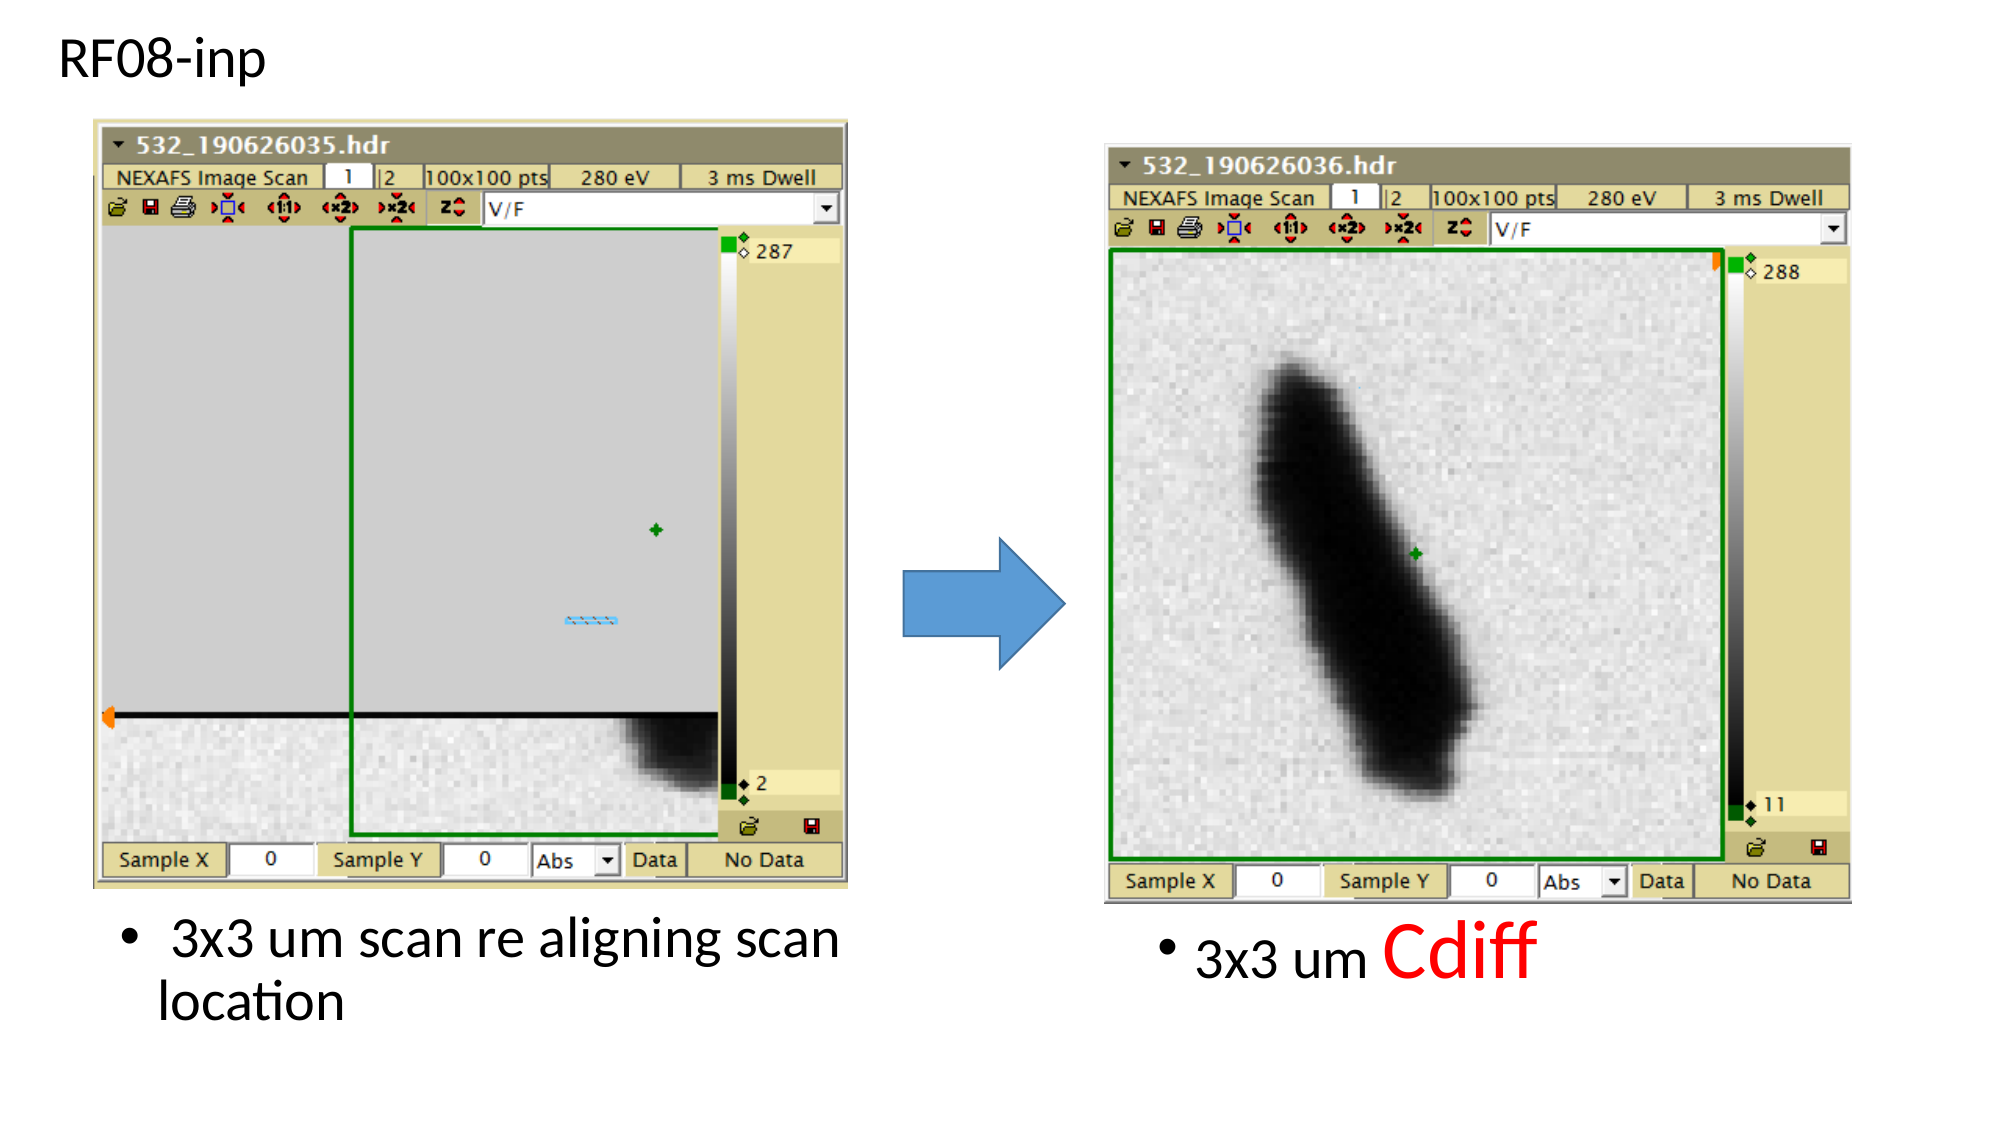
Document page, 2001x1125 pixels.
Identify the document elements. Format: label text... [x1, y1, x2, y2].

list 3x3 um scan re aligning scan location [104, 899, 904, 1125]
picture [92, 118, 848, 889]
picture [1104, 143, 1852, 904]
text_box [902, 536, 1067, 671]
text_box 3x3 um Cdiff [1142, 898, 1942, 1125]
text_box RF08-inp [43, 19, 310, 128]
